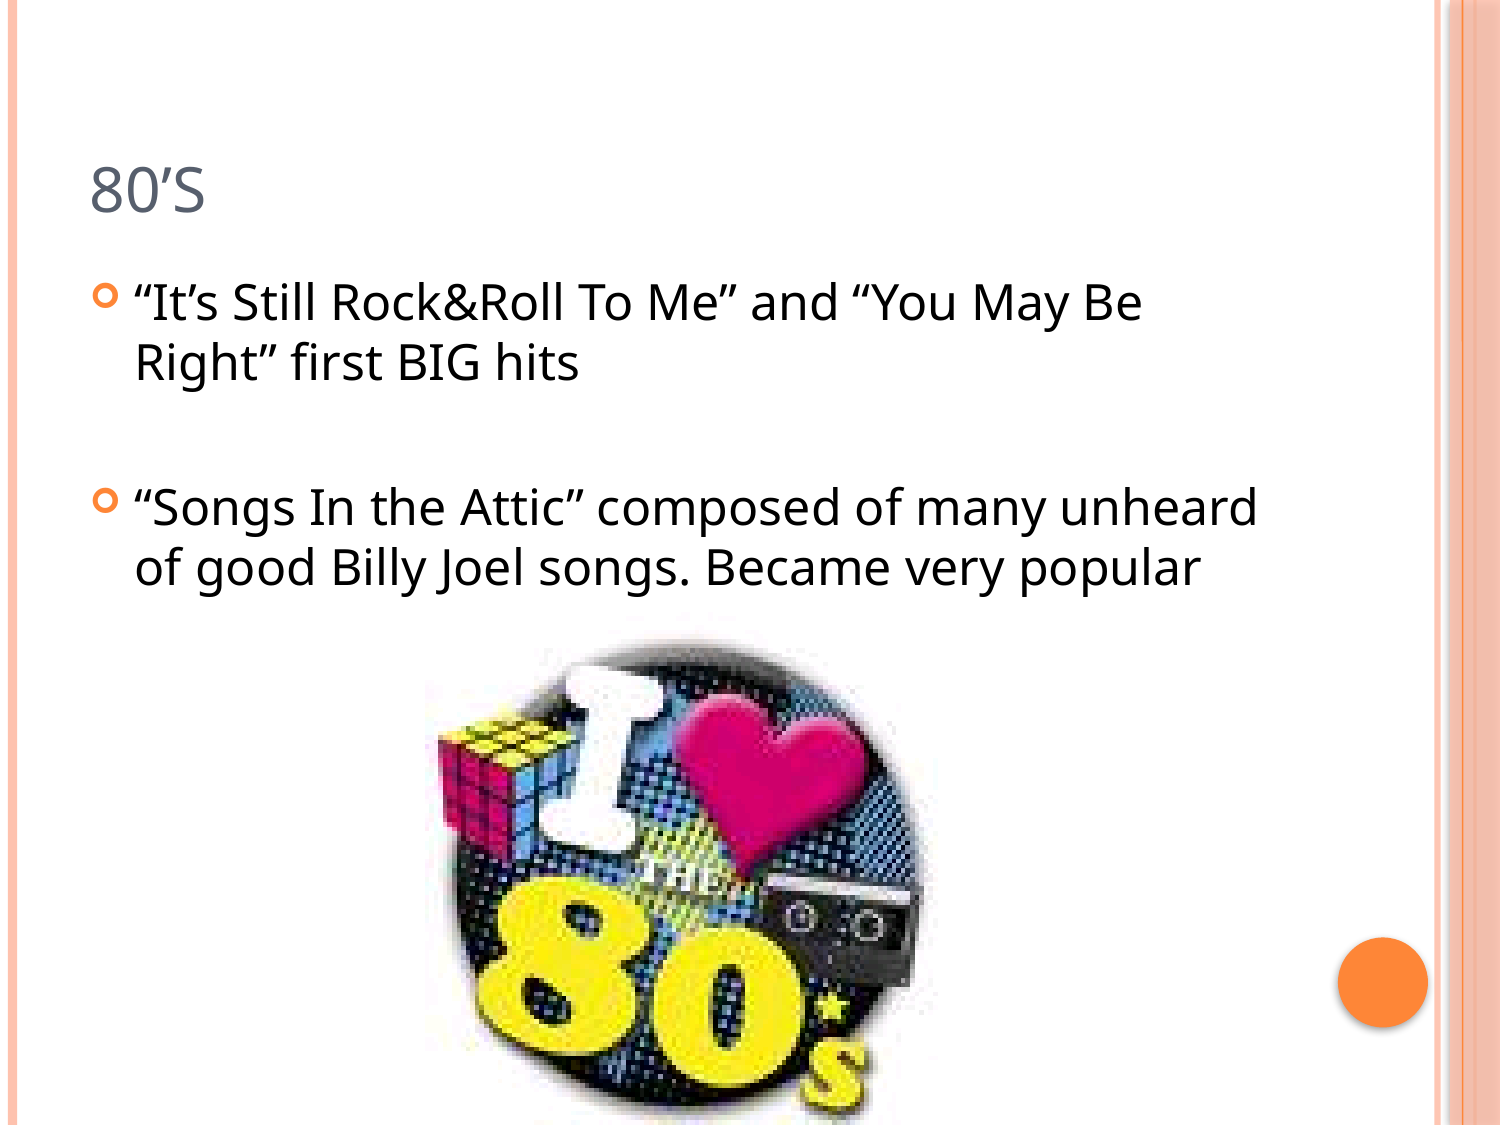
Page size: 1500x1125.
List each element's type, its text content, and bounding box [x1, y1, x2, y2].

title 80’s [75, 45, 1300, 233]
picture [424, 611, 938, 1125]
list “It’s Still Rock&Roll To Me” and “You May Be Right” first BIG hits “Songs In the Attic” composed of many unheard of good Billy Joel songs. Became very popular [75, 262, 1300, 1062]
